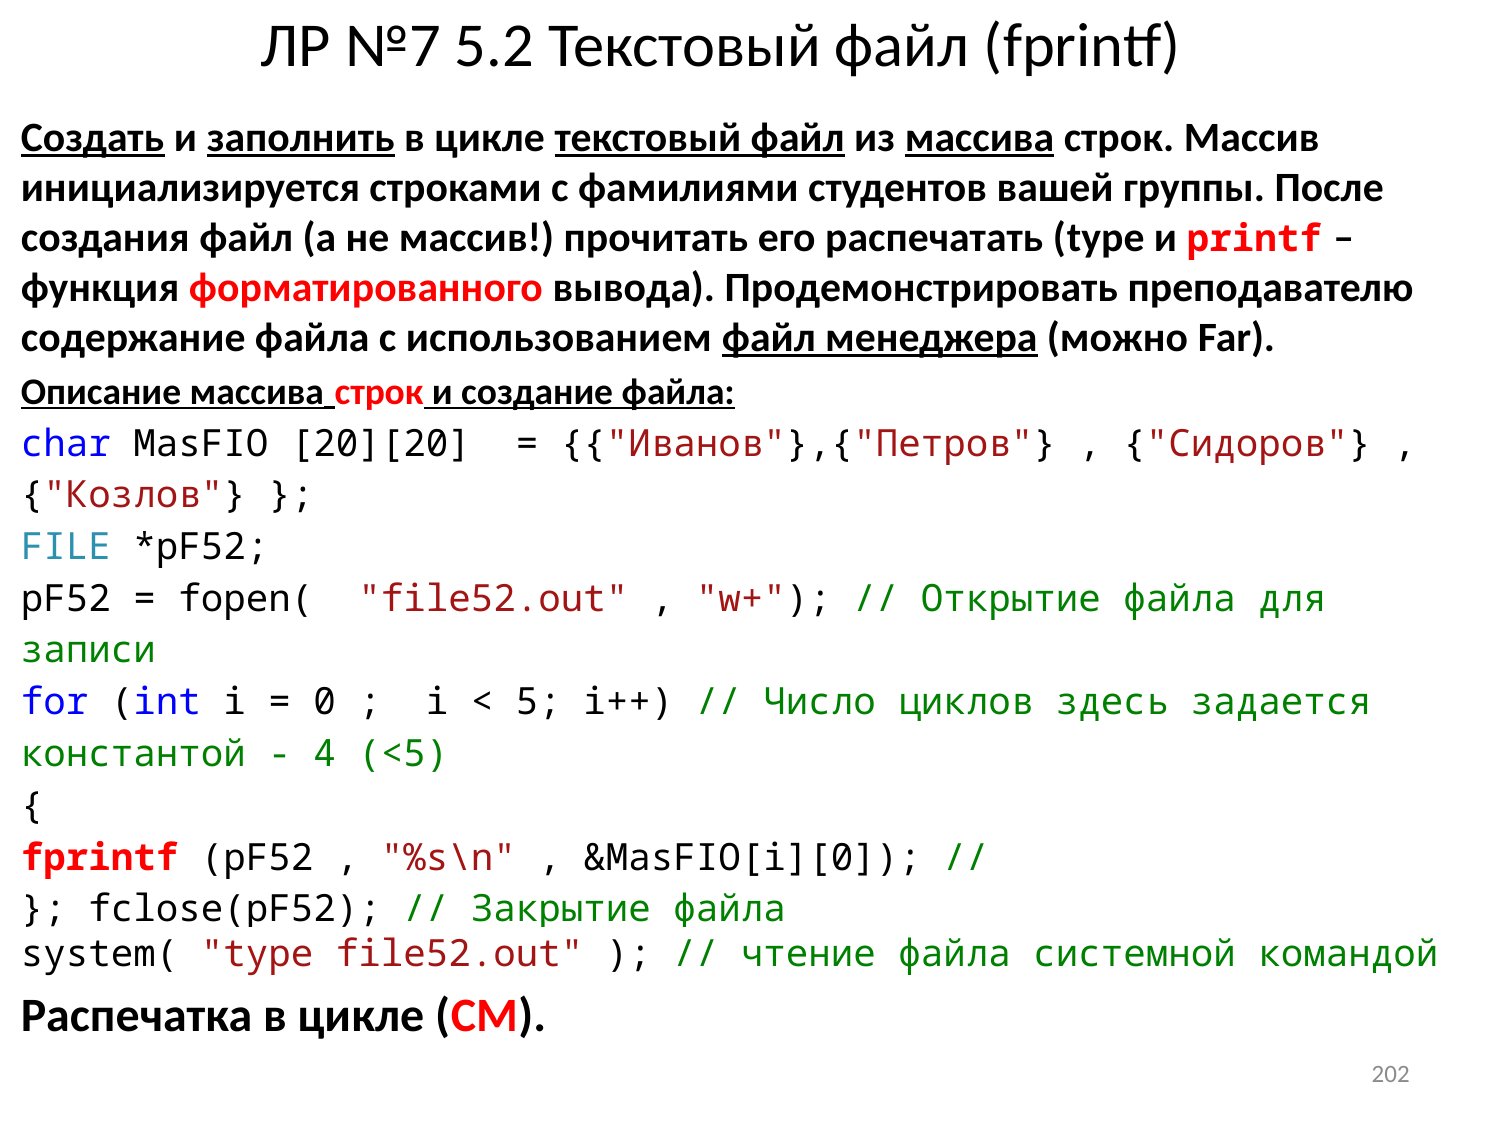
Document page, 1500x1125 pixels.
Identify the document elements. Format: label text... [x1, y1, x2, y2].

title ЛР №7 5.2 Текстовый файл (fprintf) [135, 0, 1306, 84]
slide_number 202 [1074, 1042, 1425, 1103]
text_box Создать и заполнить в цикле текстовый файл из массива строк. Массив инициализируется строками с фамилиями студентов вашей группы. После создания файл (а не массив!) прочитать его распечатать (type и printf – функция форматированного вывода). Продемонстрировать преподавателю содержание файла с использованием файл менеджера (можно Far). Описание массива строк и создание файла: char MasFIO [20][20] = {{"Иванов"},{"Петров"} , {"Сидоров"} , {"Козлов"} }; FILE *pF52; pF52 = fopen( "file52.out" , "w+"); // Открытие файла для записи for (int i = 0 ; i < 5; i++) // Число циклов здесь задается константой - 4 (<5) { fprintf (pF52 , "%s\n" , &MasFIO[i][0]); // }; fclose(pF52); // Закрытие файла system( "type file52.out" ); // чтение файла системной командой Распечатка в цикле (СМ). [5, 101, 1483, 1035]
